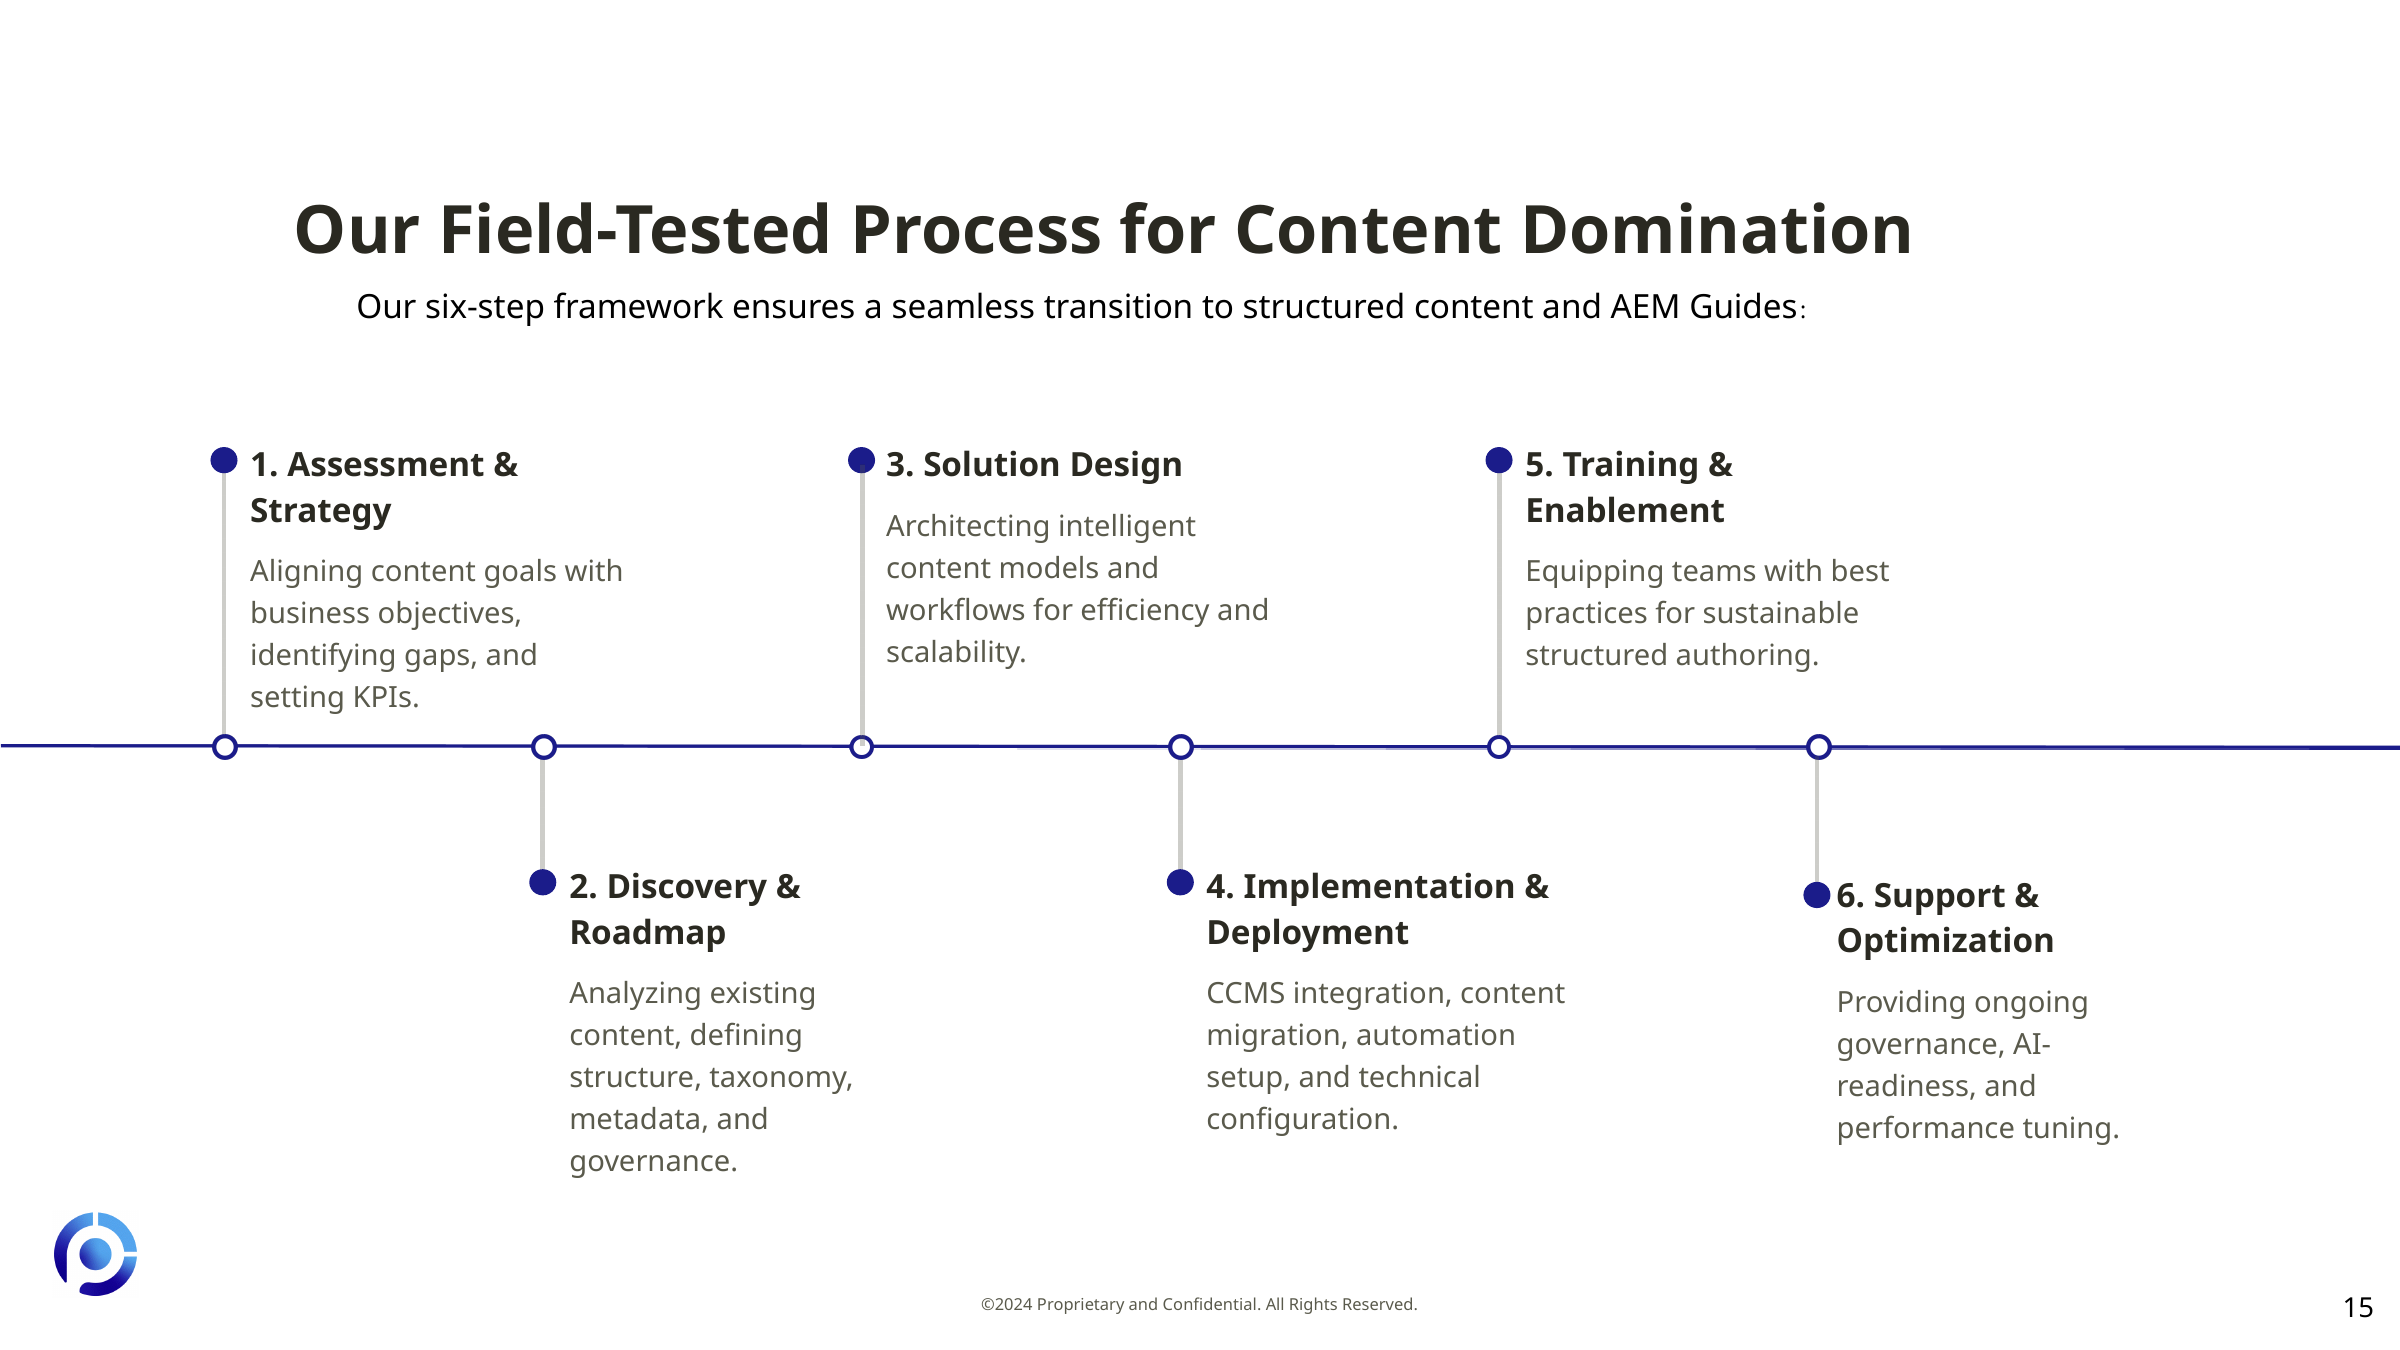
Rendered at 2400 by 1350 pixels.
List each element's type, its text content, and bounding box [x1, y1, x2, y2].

text_box [1166, 869, 1194, 896]
text_box 2. Discovery & Roadmap [569, 860, 920, 951]
slide_number 15 [2328, 1282, 2400, 1342]
text_box Providing ongoing governance, AI-readiness, and performance tuning. [1836, 975, 2192, 1144]
text_box 4. Implementation & Deployment [1206, 860, 1596, 951]
text_box 5. Training & Enablement [1525, 437, 1910, 529]
text_box 3. Solution Design [886, 437, 1288, 484]
text_box Architecting intelligent content models and workflows for efficiency and scalability. [886, 499, 1288, 668]
text_box Equipping teams with best practices for sustainable structured authoring. [1525, 545, 1910, 714]
text_box [1485, 447, 1513, 474]
text_box Analyzing existing content, defining structure, taxonomy, metadata, and governance. [569, 967, 920, 1178]
text_box CCMS integration, content migration, automation setup, and technical configuration. [1206, 967, 1596, 1178]
text_box 1. Assessment & Strategy [250, 437, 637, 529]
text_box [210, 447, 238, 474]
text_box Our Field-Tested Process for Content Domination [293, 160, 2071, 267]
text_box ©2024 Proprietary and Confidential. All Rights Reserved. [189, 1290, 2210, 1314]
picture [0, 462, 2400, 887]
text_box [1803, 882, 1831, 909]
text_box [848, 447, 876, 474]
picture [52, 1210, 139, 1298]
text_box Aligning content goals with business objectives, identifying gaps, and setting KPIs. [250, 545, 637, 714]
text_box 6. Support & Optimization [1836, 868, 2192, 960]
text_box [529, 869, 557, 896]
text_box Our six-step framework ensures a seamless transition to structured content and AEM Guides: [341, 263, 2015, 333]
